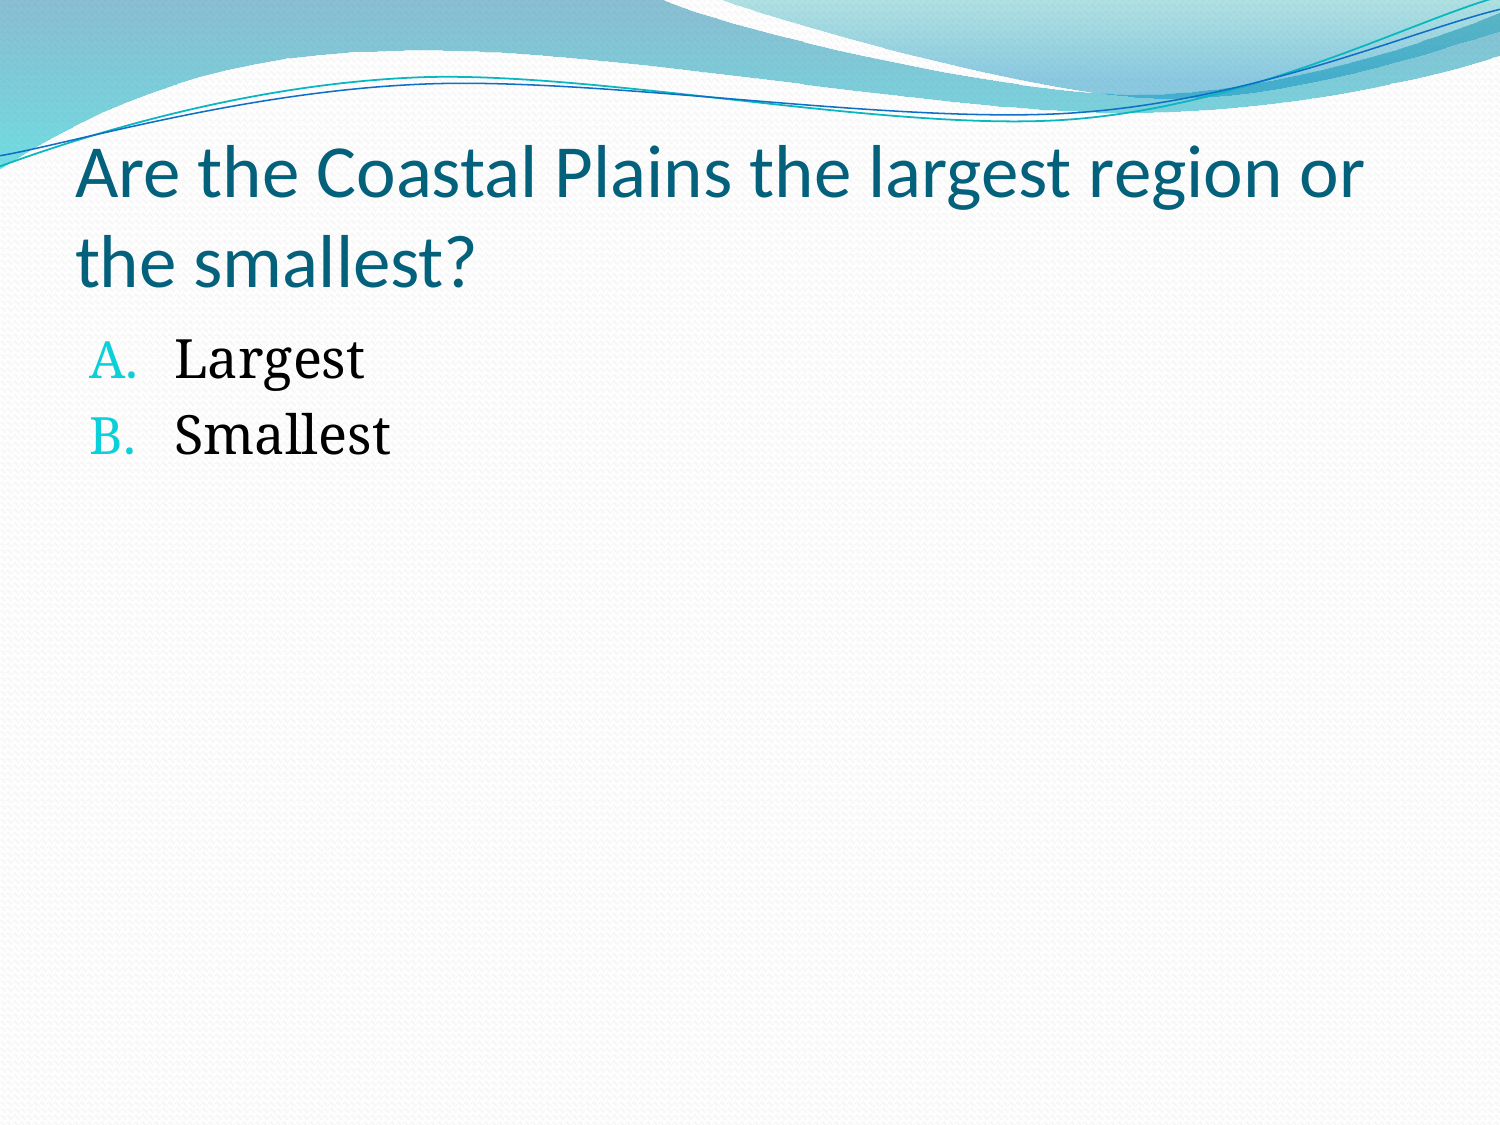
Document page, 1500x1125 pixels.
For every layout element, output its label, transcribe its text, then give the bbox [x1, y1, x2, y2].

title Are the Coastal Plains the largest region or the smallest? [75, 115, 1425, 303]
list Largest Smallest [75, 317, 1425, 1038]
